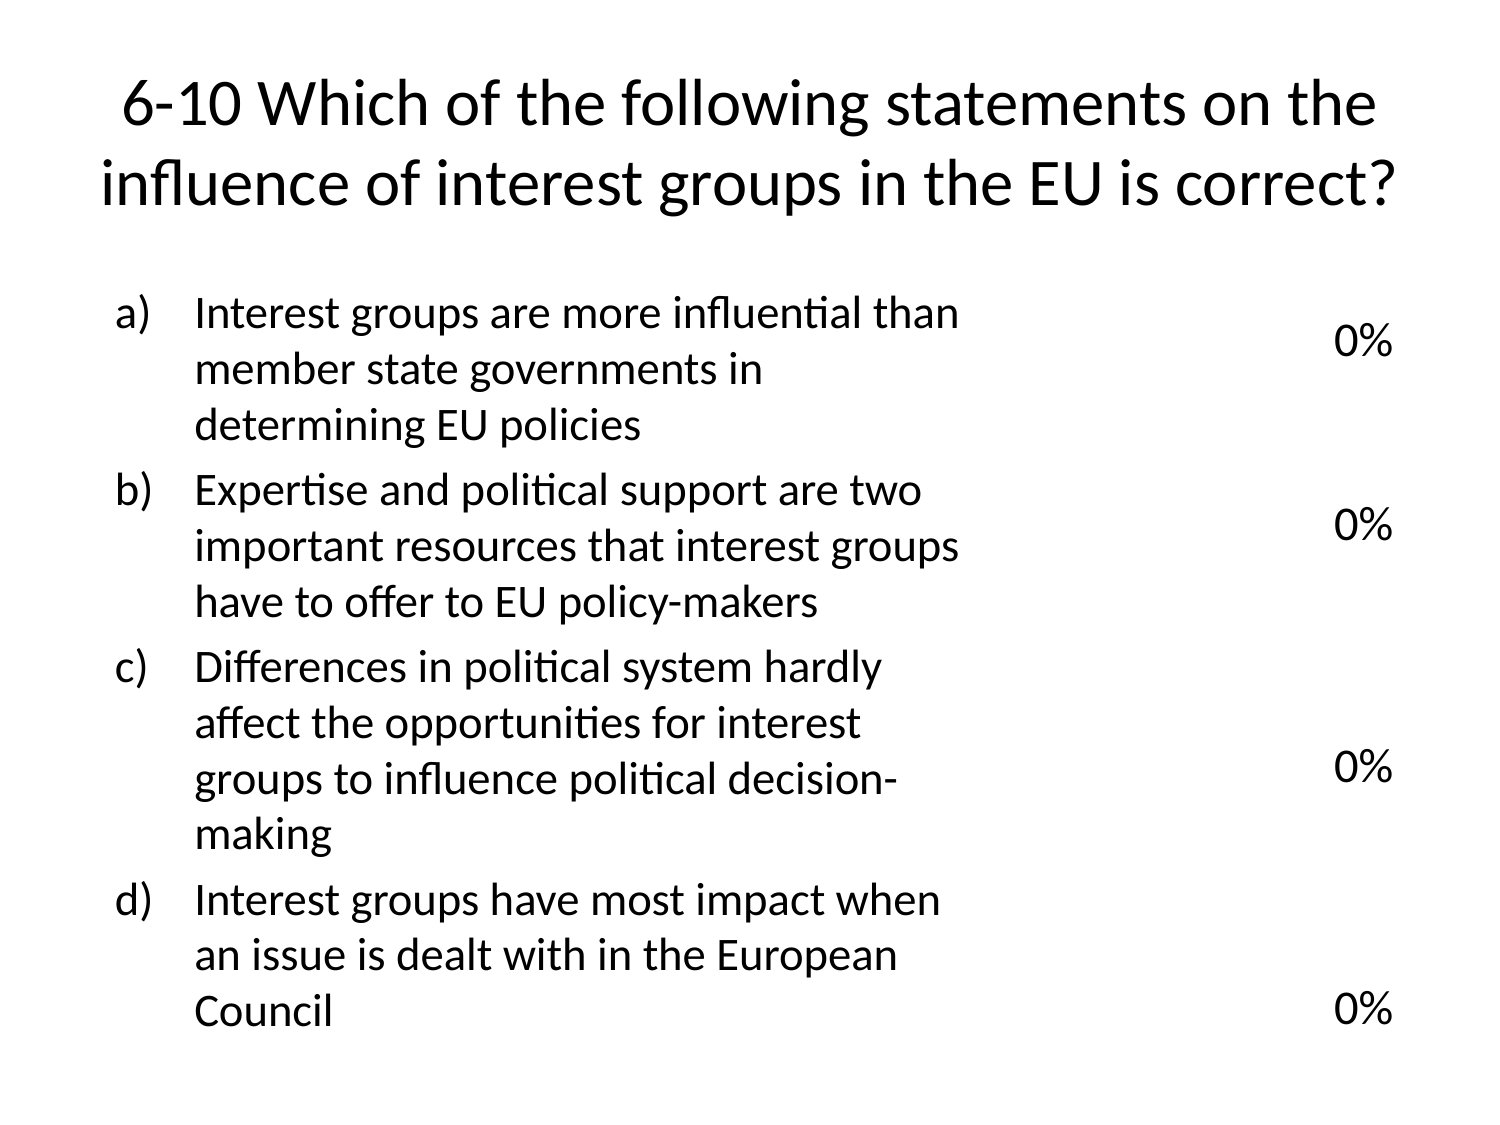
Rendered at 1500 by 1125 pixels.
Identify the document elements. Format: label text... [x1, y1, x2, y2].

list 0% 0% 0% 0% [1124, 299, 1409, 1043]
title 6-10 Which of the following statements on the influence of interest groups in the EU is correct? [74, 37, 1426, 241]
list Interest groups are more influential than member state governments in determining EU policies Expertise and political support are two important resources that interest groups have to offer to EU policy-makers Differences in political system hardly affect the opportunities for interest groups to influence political decision-making Interest groups have most impact when an issue is dealt with in the European Council [99, 274, 988, 1098]
